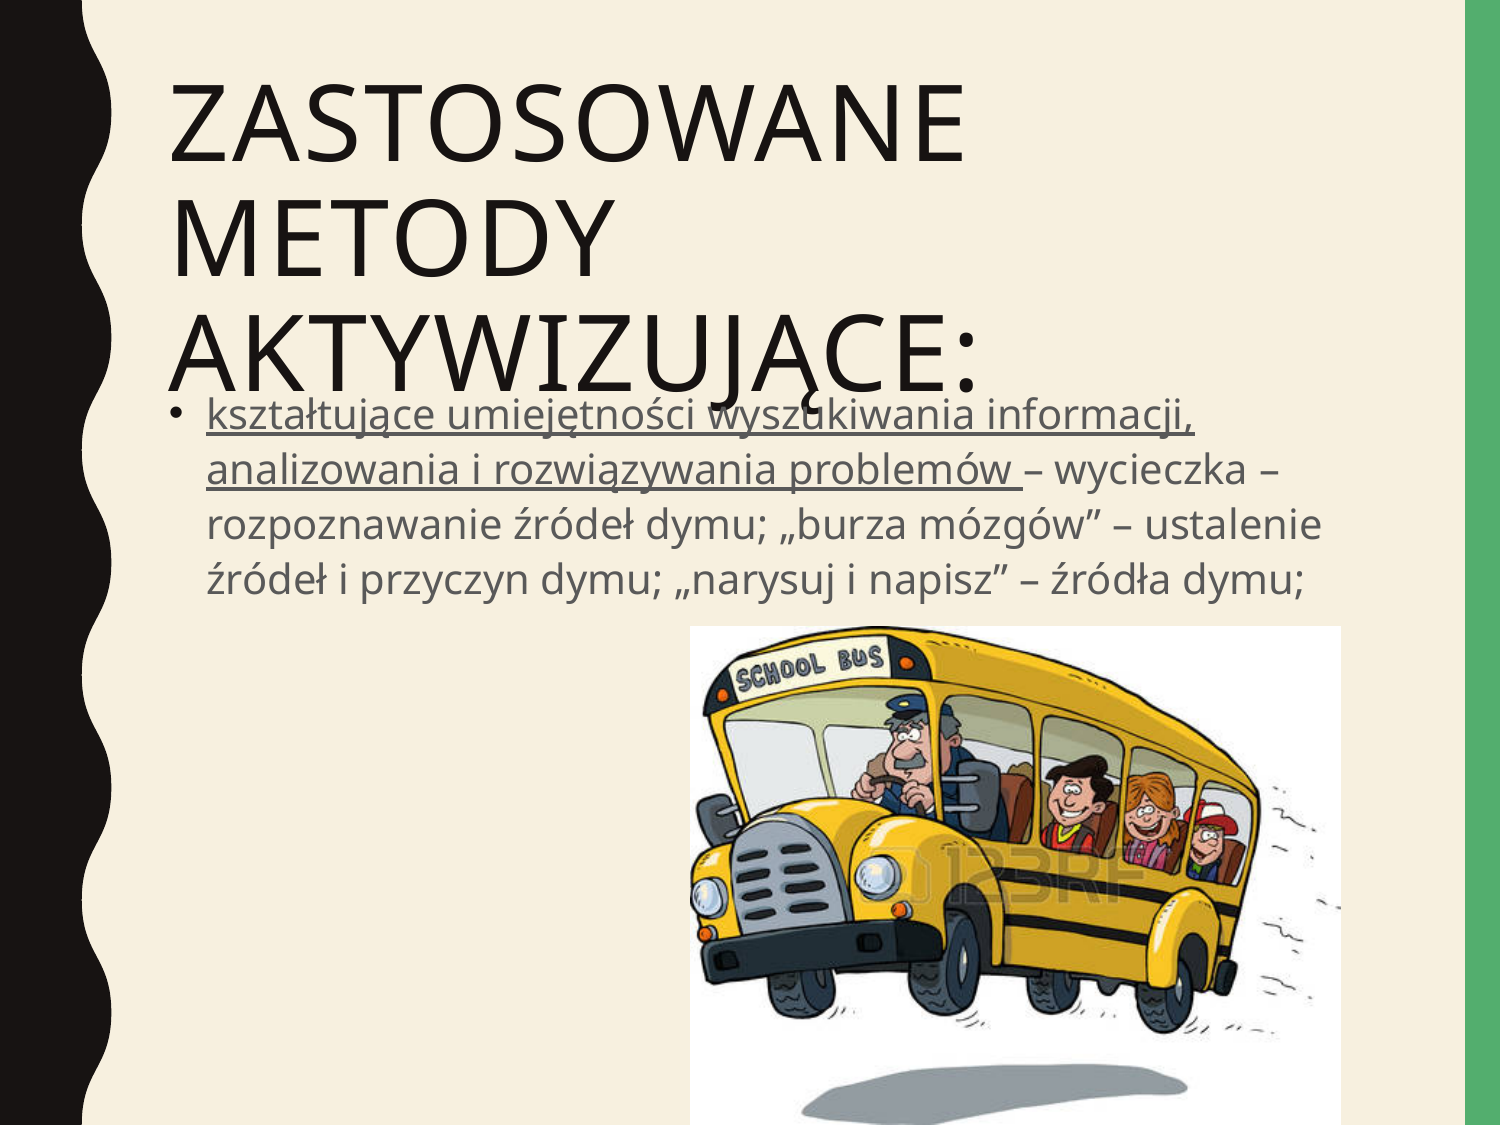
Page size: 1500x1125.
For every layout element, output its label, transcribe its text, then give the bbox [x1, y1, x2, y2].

picture [690, 626, 1341, 1125]
title Zastosowane metody aktywizujące: [154, 62, 1407, 308]
list kształtujące umiejętności wyszukiwania informacji, analizowania i rozwiązywania problemów – wycieczka – rozpoznawanie źródeł dymu; „burza mózgów” – ustalenie źródeł i przyczyn dymu; „narysuj i napisz” – źródła dymu; [154, 375, 1407, 965]
